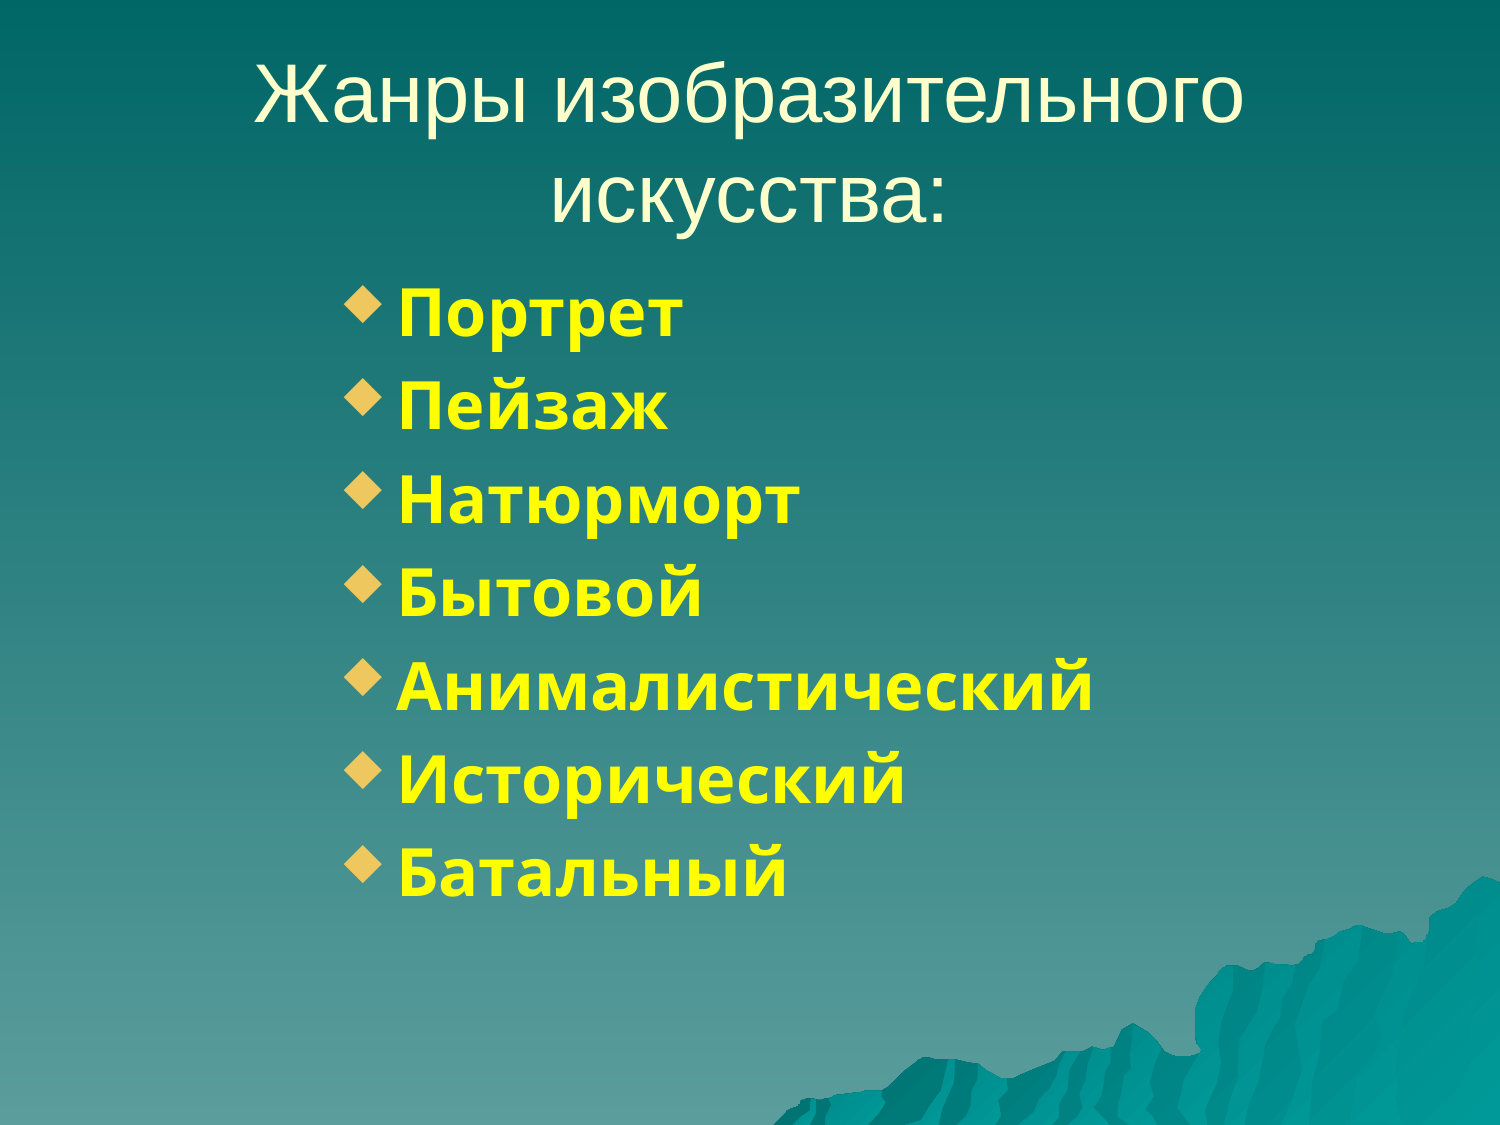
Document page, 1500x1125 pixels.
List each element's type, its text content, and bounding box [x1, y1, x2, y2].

list Портрет Пейзаж Натюрморт Бытовой Анималистический Исторический Батальный [324, 262, 1425, 1006]
title Жанры изобразительного искусства: [75, 45, 1425, 233]
